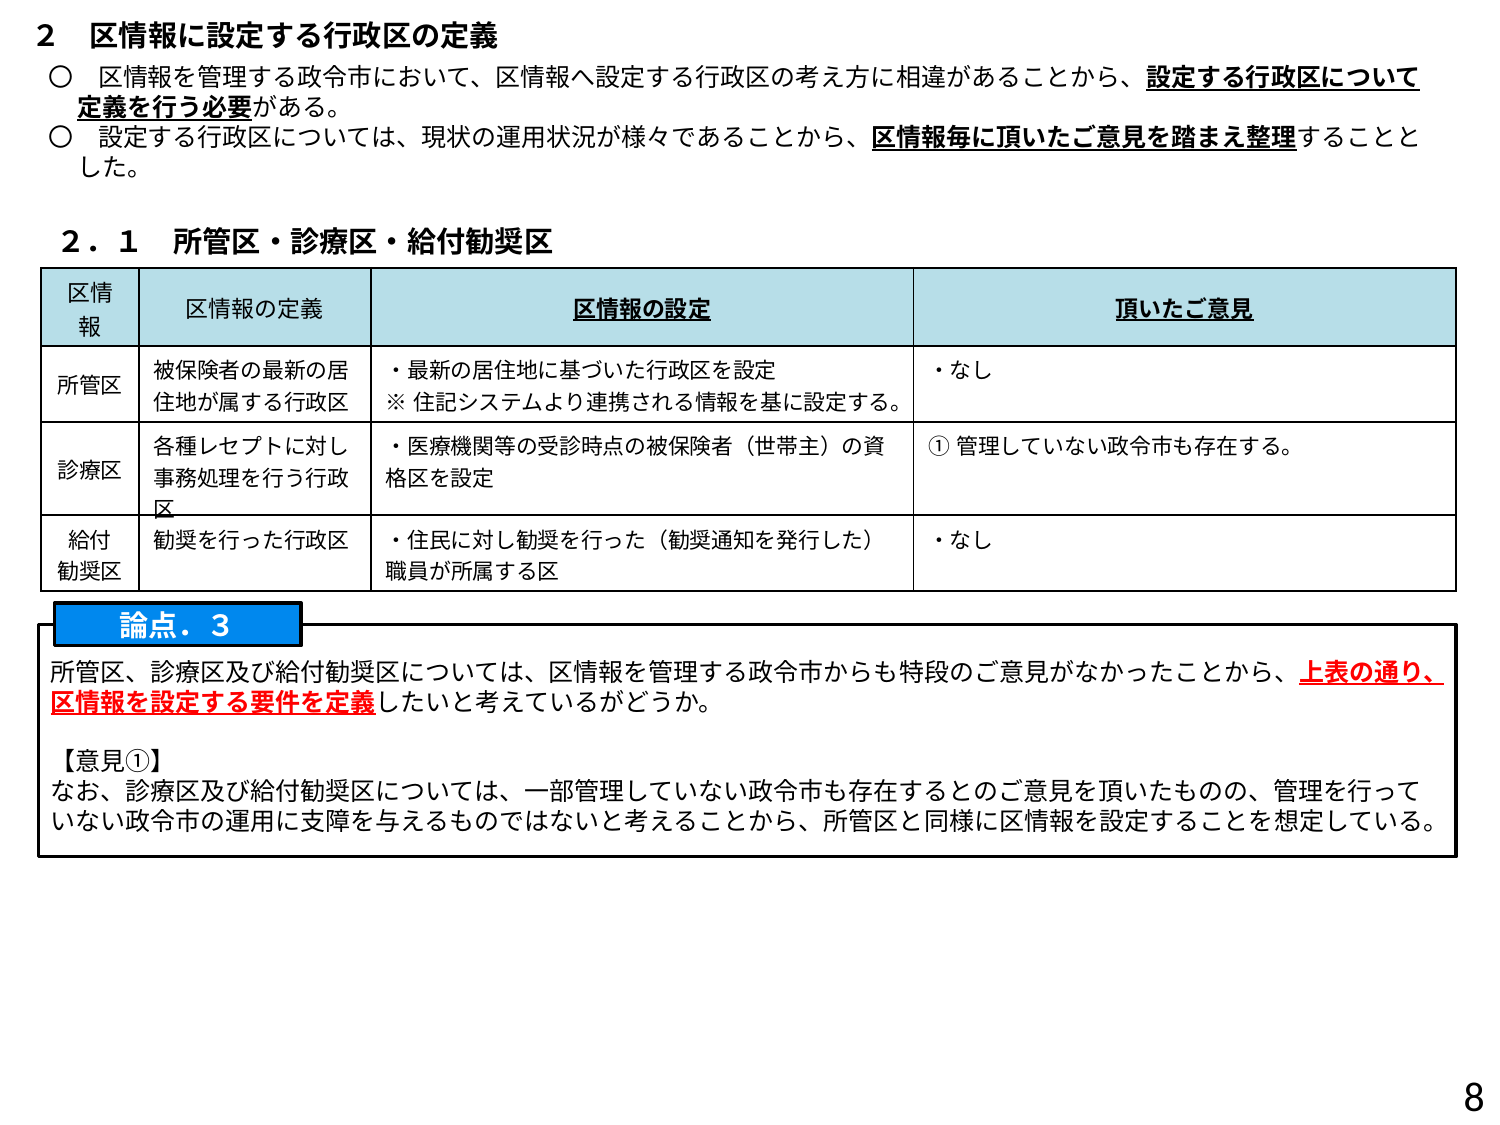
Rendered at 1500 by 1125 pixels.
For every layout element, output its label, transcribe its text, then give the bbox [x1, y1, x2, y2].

table_header 頂いたご意見 [914, 269, 1455, 345]
text_box ２ 区情報に設定する行政区の定義 [16, 2, 1440, 49]
table_cell ・なし [914, 347, 1455, 421]
table_cell ・なし [914, 516, 1455, 590]
table_cell ①管理していない政令市も存在する。 [914, 423, 1455, 514]
table_header 区情報 [42, 269, 138, 345]
slide_number 7 [1149, 1065, 1500, 1125]
table_header 区情報の設定 [372, 269, 913, 345]
table_cell ・医療機関等の受診時点の被保険者（世帯主）の資格区を設定 [372, 423, 913, 514]
table_cell 所管区 [42, 347, 138, 421]
table_cell ・住民に対し勧奨を行った（勧奨通知を発行した）職員が所属する区 [372, 516, 913, 590]
text_box 論点．３ [52, 601, 303, 648]
text_box 〇 区情報を管理する政令市において、区情報へ設定する行政区の考え方に相違があることから、設定する行政区について定義を行う必要がある。 〇 設定する行政区については、現状の運用状況が様々であることから、区情報毎に頂いたご意見を踏まえ整理することとした。 [33, 54, 1457, 189]
table_cell ・最新の居住地に基づいた行政区を設定 ※住記システムより連携される情報を基に設定する。 [372, 347, 913, 421]
table_cell 給付 勧奨区 [42, 516, 138, 590]
table_cell 被保険者の最新の居住地が属する行政区 [140, 347, 370, 421]
table_cell 勧奨を行った行政区 [140, 516, 370, 590]
table_cell 各種レセプトに対し事務処理を行う行政区 [140, 423, 370, 514]
text_box 所管区、診療区及び給付勧奨区については、区情報を管理する政令市からも特段のご意見がなかったことから、上表の通り、区情報を設定する要件を定義したいと考えているがどうか。 【意見①】 なお、診療区及び給付勧奨区については、一部管理していない政令市も存在するとのご意見を頂いたものの、管理を行っていない政令市の運用に支障を与えるものではないと考えることから、所管区と同様に区情報を設定することを想定している。 [38, 624, 1457, 857]
text_box ２．１ 所管区・診療区・給付勧奨区 [41, 209, 1465, 255]
table_header 区情報の定義 [140, 269, 370, 345]
table_cell 診療区 [42, 423, 138, 514]
